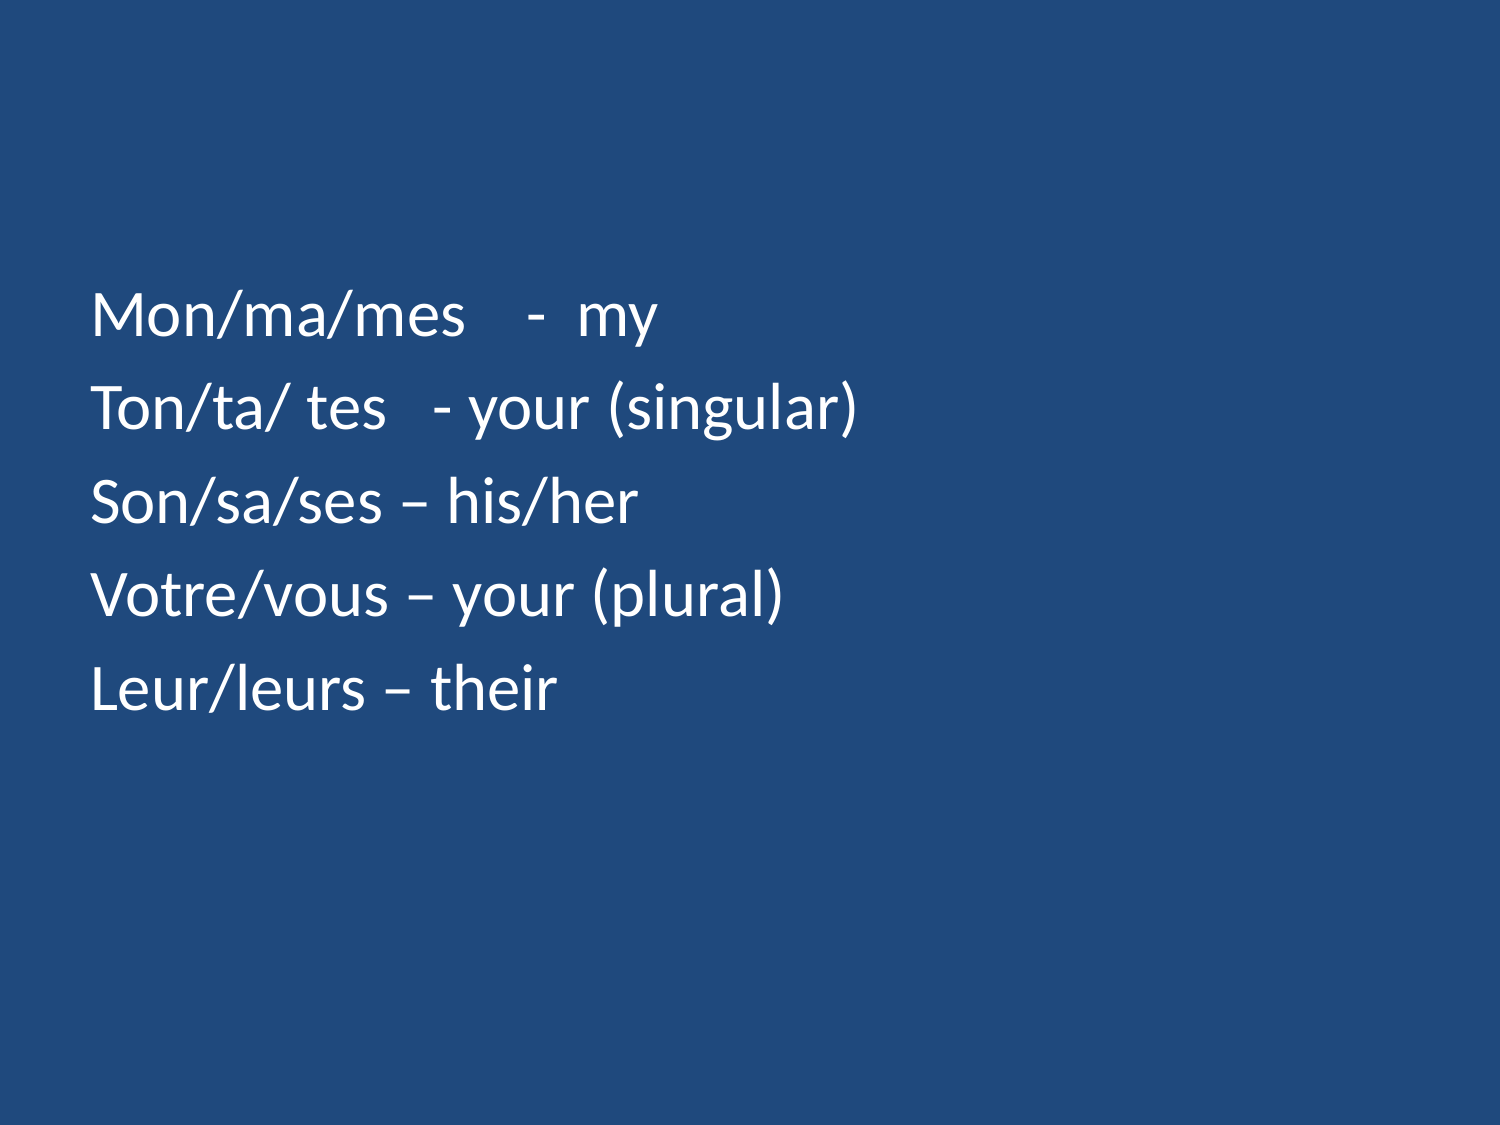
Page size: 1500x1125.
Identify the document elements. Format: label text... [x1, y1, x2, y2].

list Mon/ma/mes - my Ton/ta/ tes - your (singular) Son/sa/ses – his/her Votre/vous – your (plural) Leur/leurs – their [75, 262, 1425, 1005]
